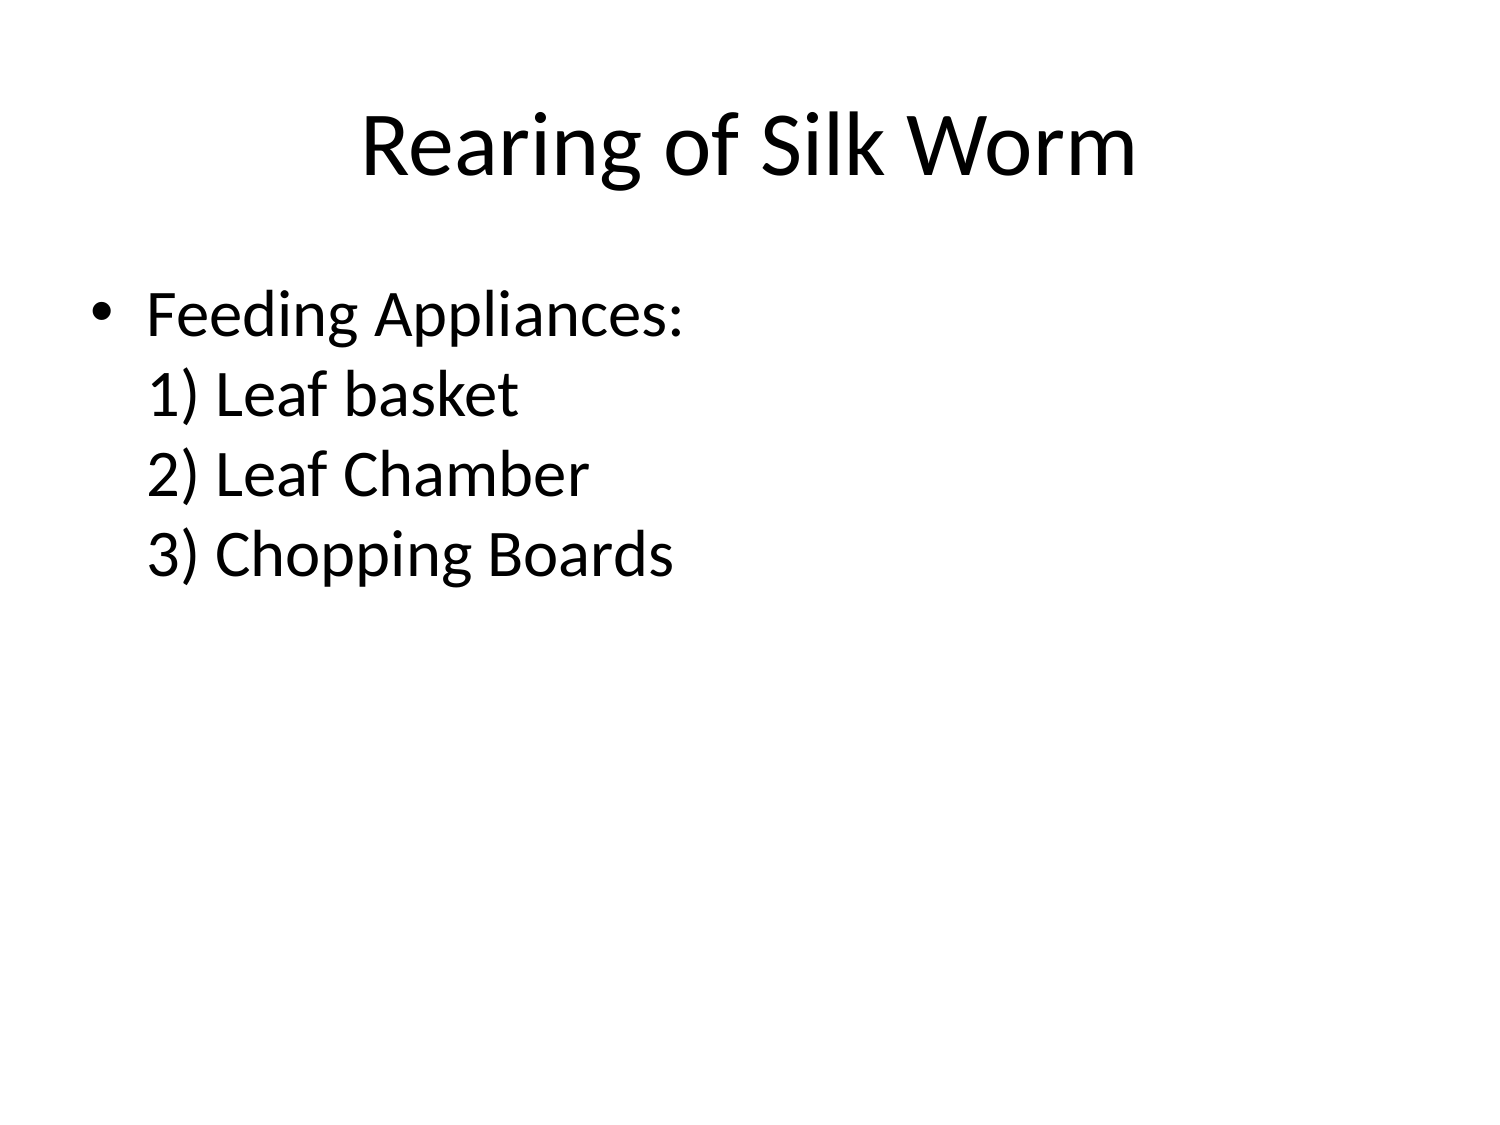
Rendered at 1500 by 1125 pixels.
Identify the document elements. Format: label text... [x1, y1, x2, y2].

title Rearing of Silk Worm [75, 45, 1425, 233]
list Feeding Appliances: 1) Leaf basket 2) Leaf Chamber 3) Chopping Boards [75, 262, 1425, 1005]
